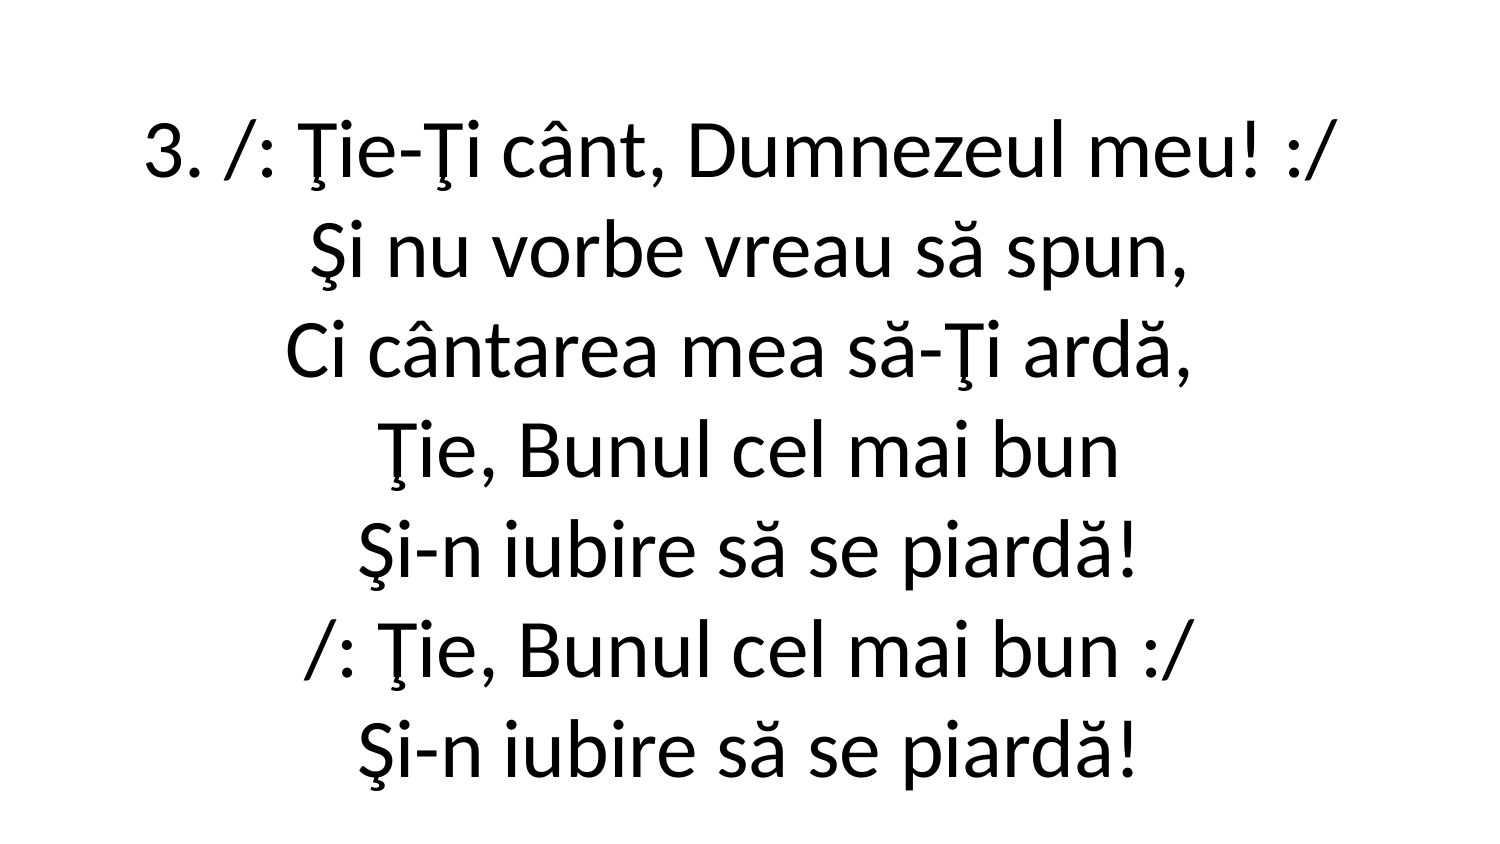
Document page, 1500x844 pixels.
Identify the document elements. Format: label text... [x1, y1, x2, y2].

text_box 3. /: Ţie-Ţi cânt, Dumnezeul meu! :/ Şi nu vorbe vreau să spun, Ci cântarea mea să-Ţi ardă, Ţie, Bunul cel mai bun Şi-n iubire să se piardă! /: Ţie, Bunul cel mai bun :/ Şi-n iubire să se piardă! [127, 42, 1373, 802]
